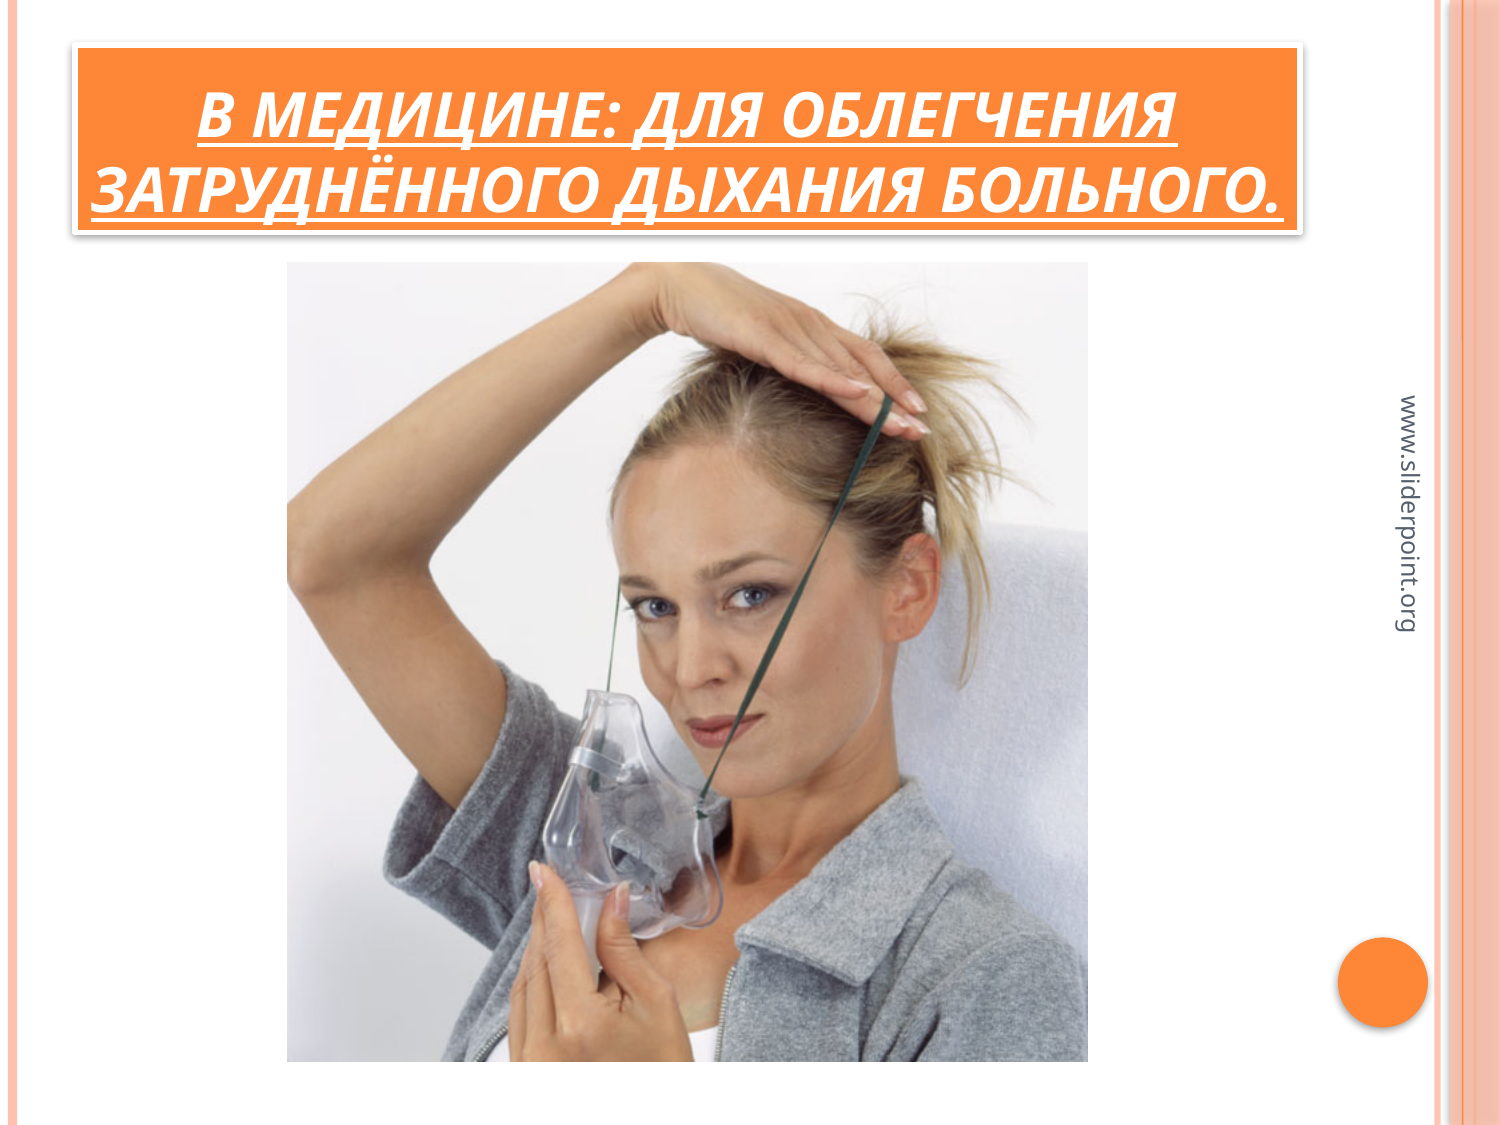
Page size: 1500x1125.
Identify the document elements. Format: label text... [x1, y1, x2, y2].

title В медицине: для облегчения затруднённого дыхания больного. [72, 42, 1303, 235]
footer www.sliderpoint.org [1379, 380, 1440, 906]
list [287, 261, 1088, 1063]
